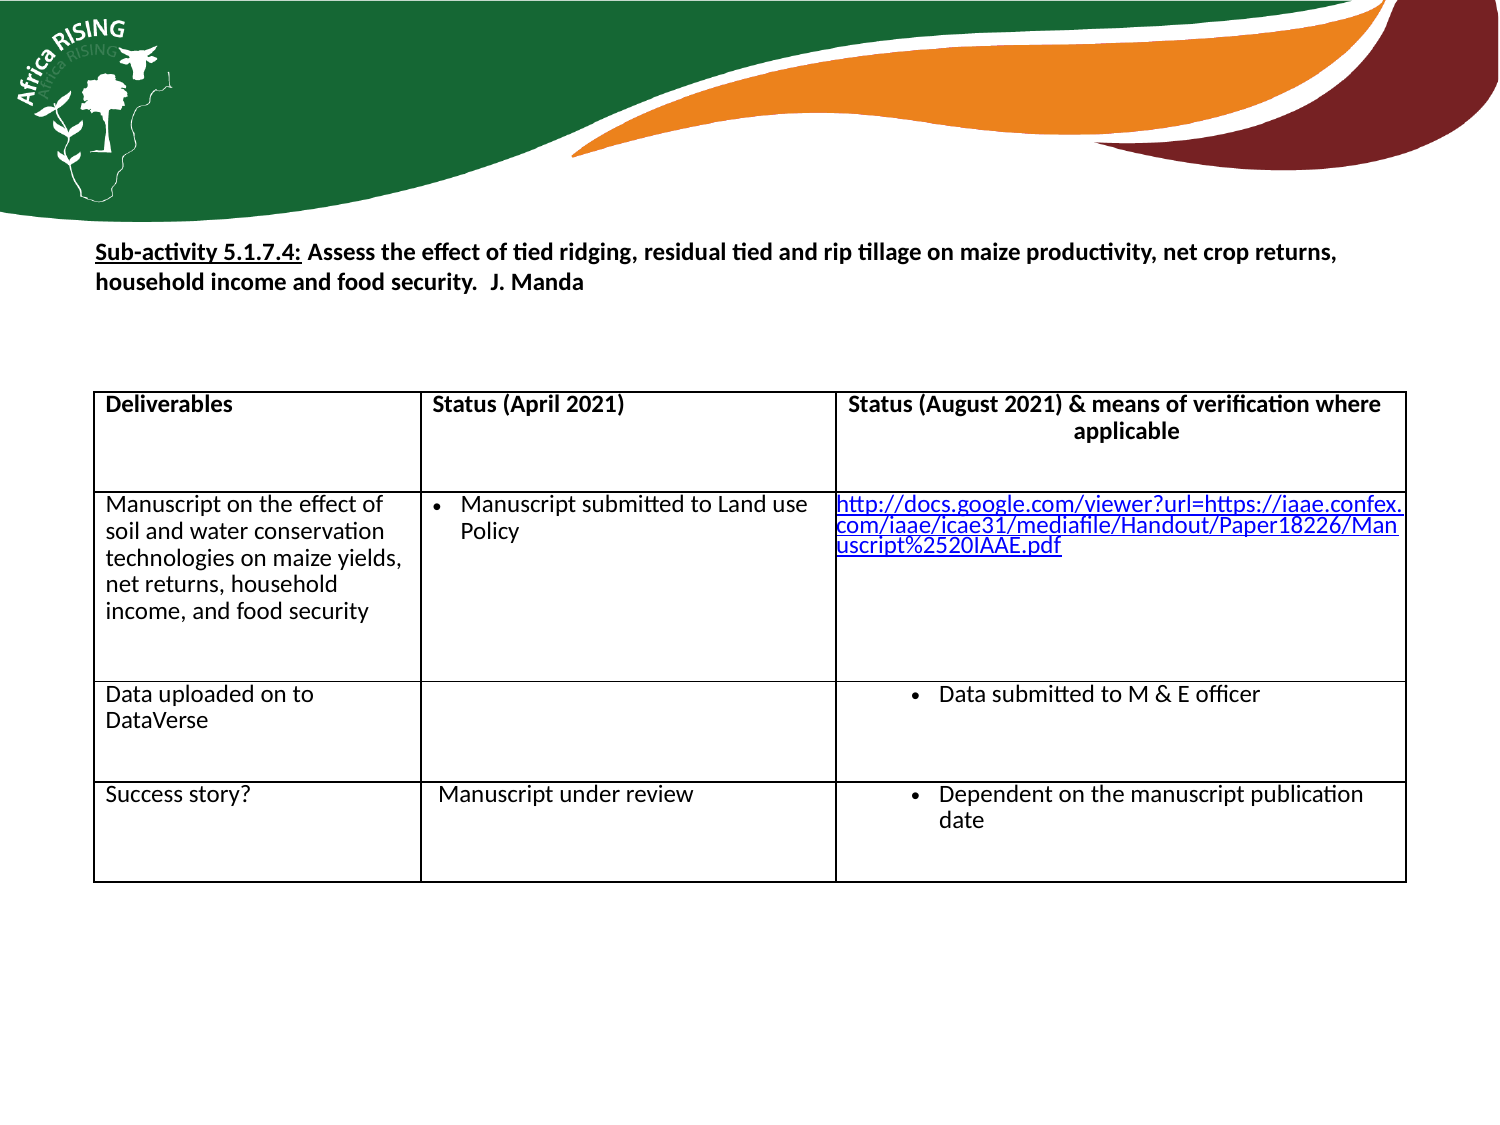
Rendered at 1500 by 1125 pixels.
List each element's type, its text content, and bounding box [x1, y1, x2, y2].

table_header Deliverables [95, 393, 420, 491]
table_cell [422, 682, 835, 781]
text_box Sub-activity 5.1.7.4: Assess the effect of tied ridging, residual tied and rip tillage on maize productivity, net crop returns, household income and food security. J. Manda [80, 228, 1418, 303]
picture [0, 0, 1499, 222]
table_cell Manuscript under review [422, 783, 835, 881]
table_cell http://docs.google.com/viewer?url=https://iaae.confex.com/iaae/icae31/mediafile/Handout/Paper18226/Manuscript%2520IAAE.pdf [837, 493, 1405, 681]
table_cell Dependent on the manuscript publication date [837, 783, 1405, 881]
table_cell Data submitted to M & E officer [837, 682, 1405, 781]
table_header Status (April 2021) [422, 393, 835, 491]
table_cell Manuscript submitted to Land use Policy [422, 493, 835, 681]
table_cell Success story? [95, 783, 420, 881]
table_header Status (August 2021) & means of verification where applicable [837, 393, 1405, 491]
table_cell Data uploaded on to DataVerse [95, 682, 420, 781]
table_cell Manuscript on the effect of soil and water conservation technologies on maize yields, net returns, household income, and food security [95, 493, 420, 681]
